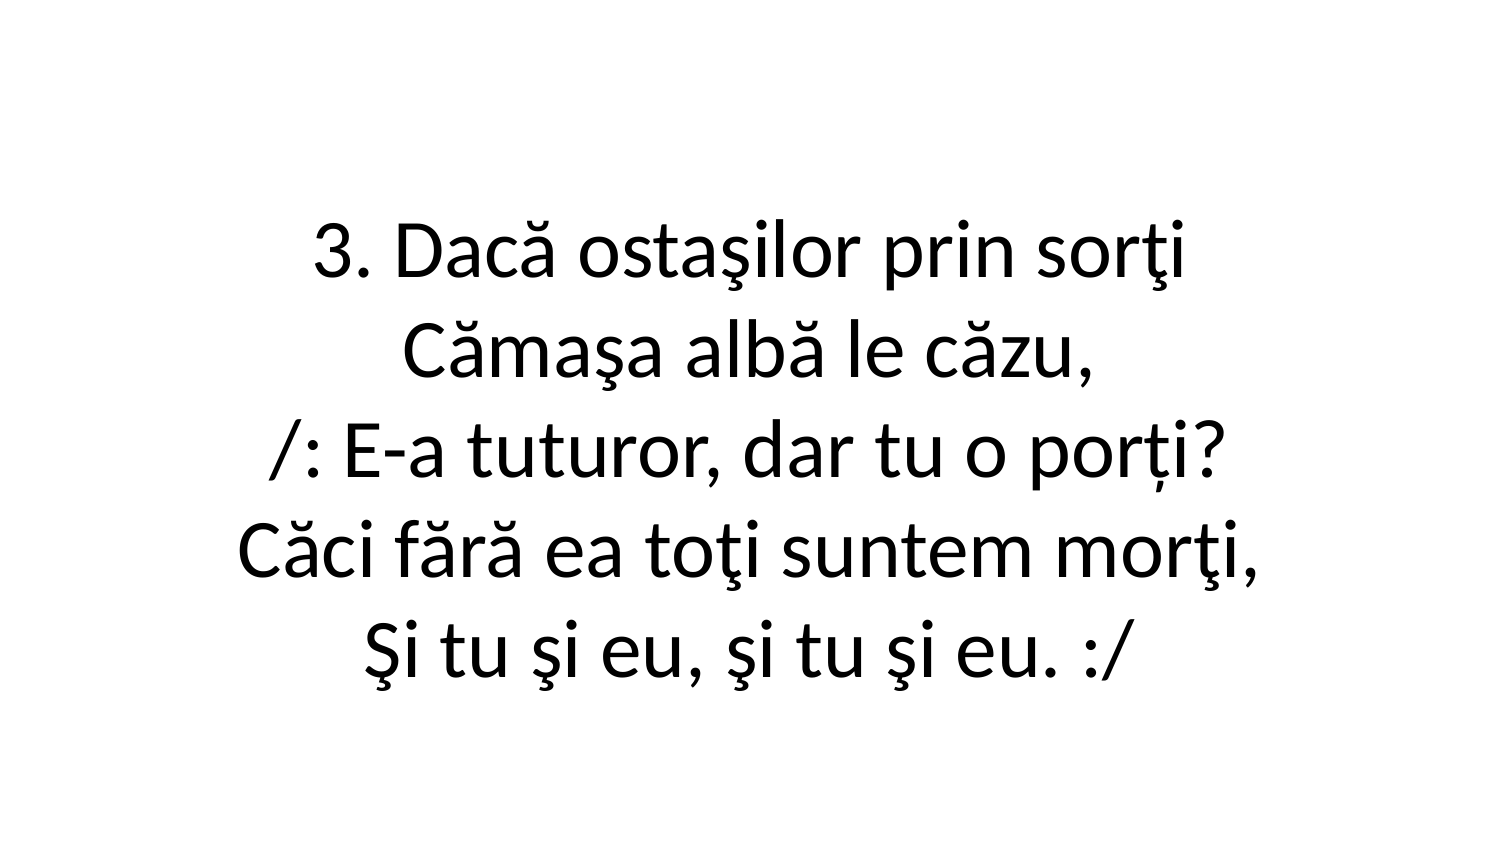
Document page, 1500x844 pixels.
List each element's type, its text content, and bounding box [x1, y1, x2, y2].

text_box 3. Dacă ostaşilor prin sorţi Cămaşa albă le căzu, /: E-a tuturor, dar tu o porți? Căci fără ea toţi suntem morţi, Şi tu şi eu, şi tu şi eu. :/ [222, 142, 1278, 702]
